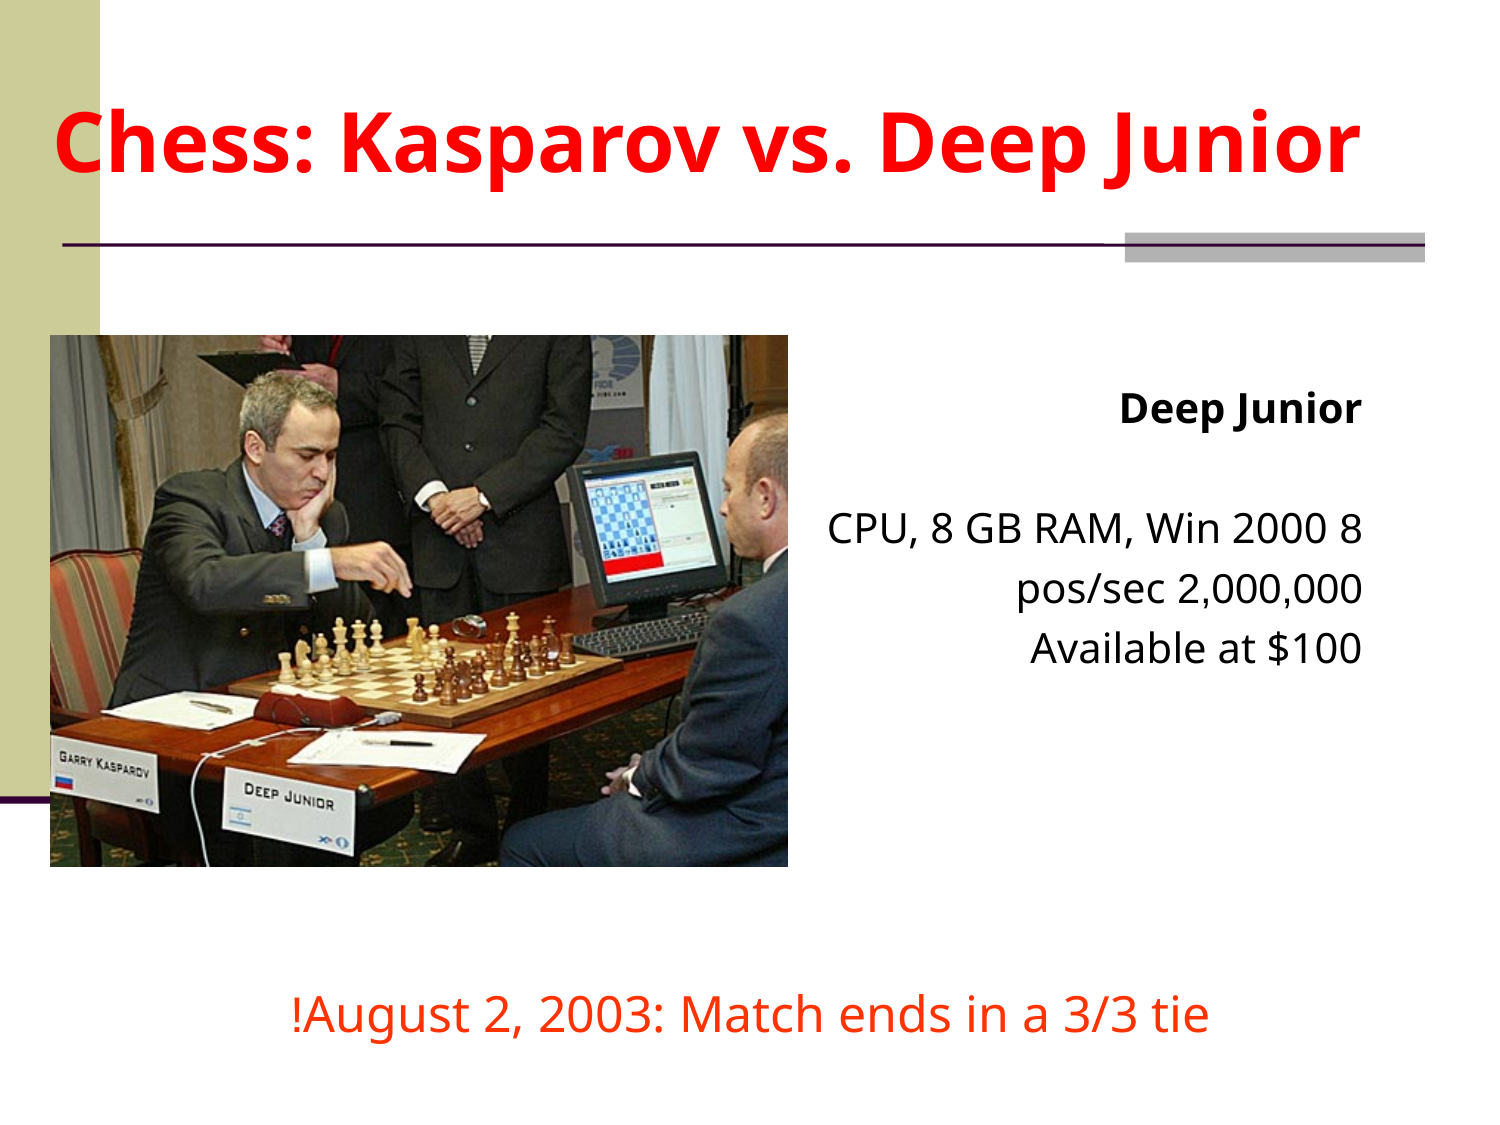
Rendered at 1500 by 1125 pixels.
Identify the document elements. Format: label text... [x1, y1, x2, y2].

picture [49, 335, 788, 867]
text_box Deep Junior 8 CPU, 8 GB RAM, Win 2000 2,000,000 pos/sec Available at $100 [791, 374, 1378, 730]
text_box August 2, 2003: Match ends in a 3/3 tie! [174, 974, 1327, 1050]
title Chess: Kasparov vs. Deep Junior [37, 44, 1451, 233]
